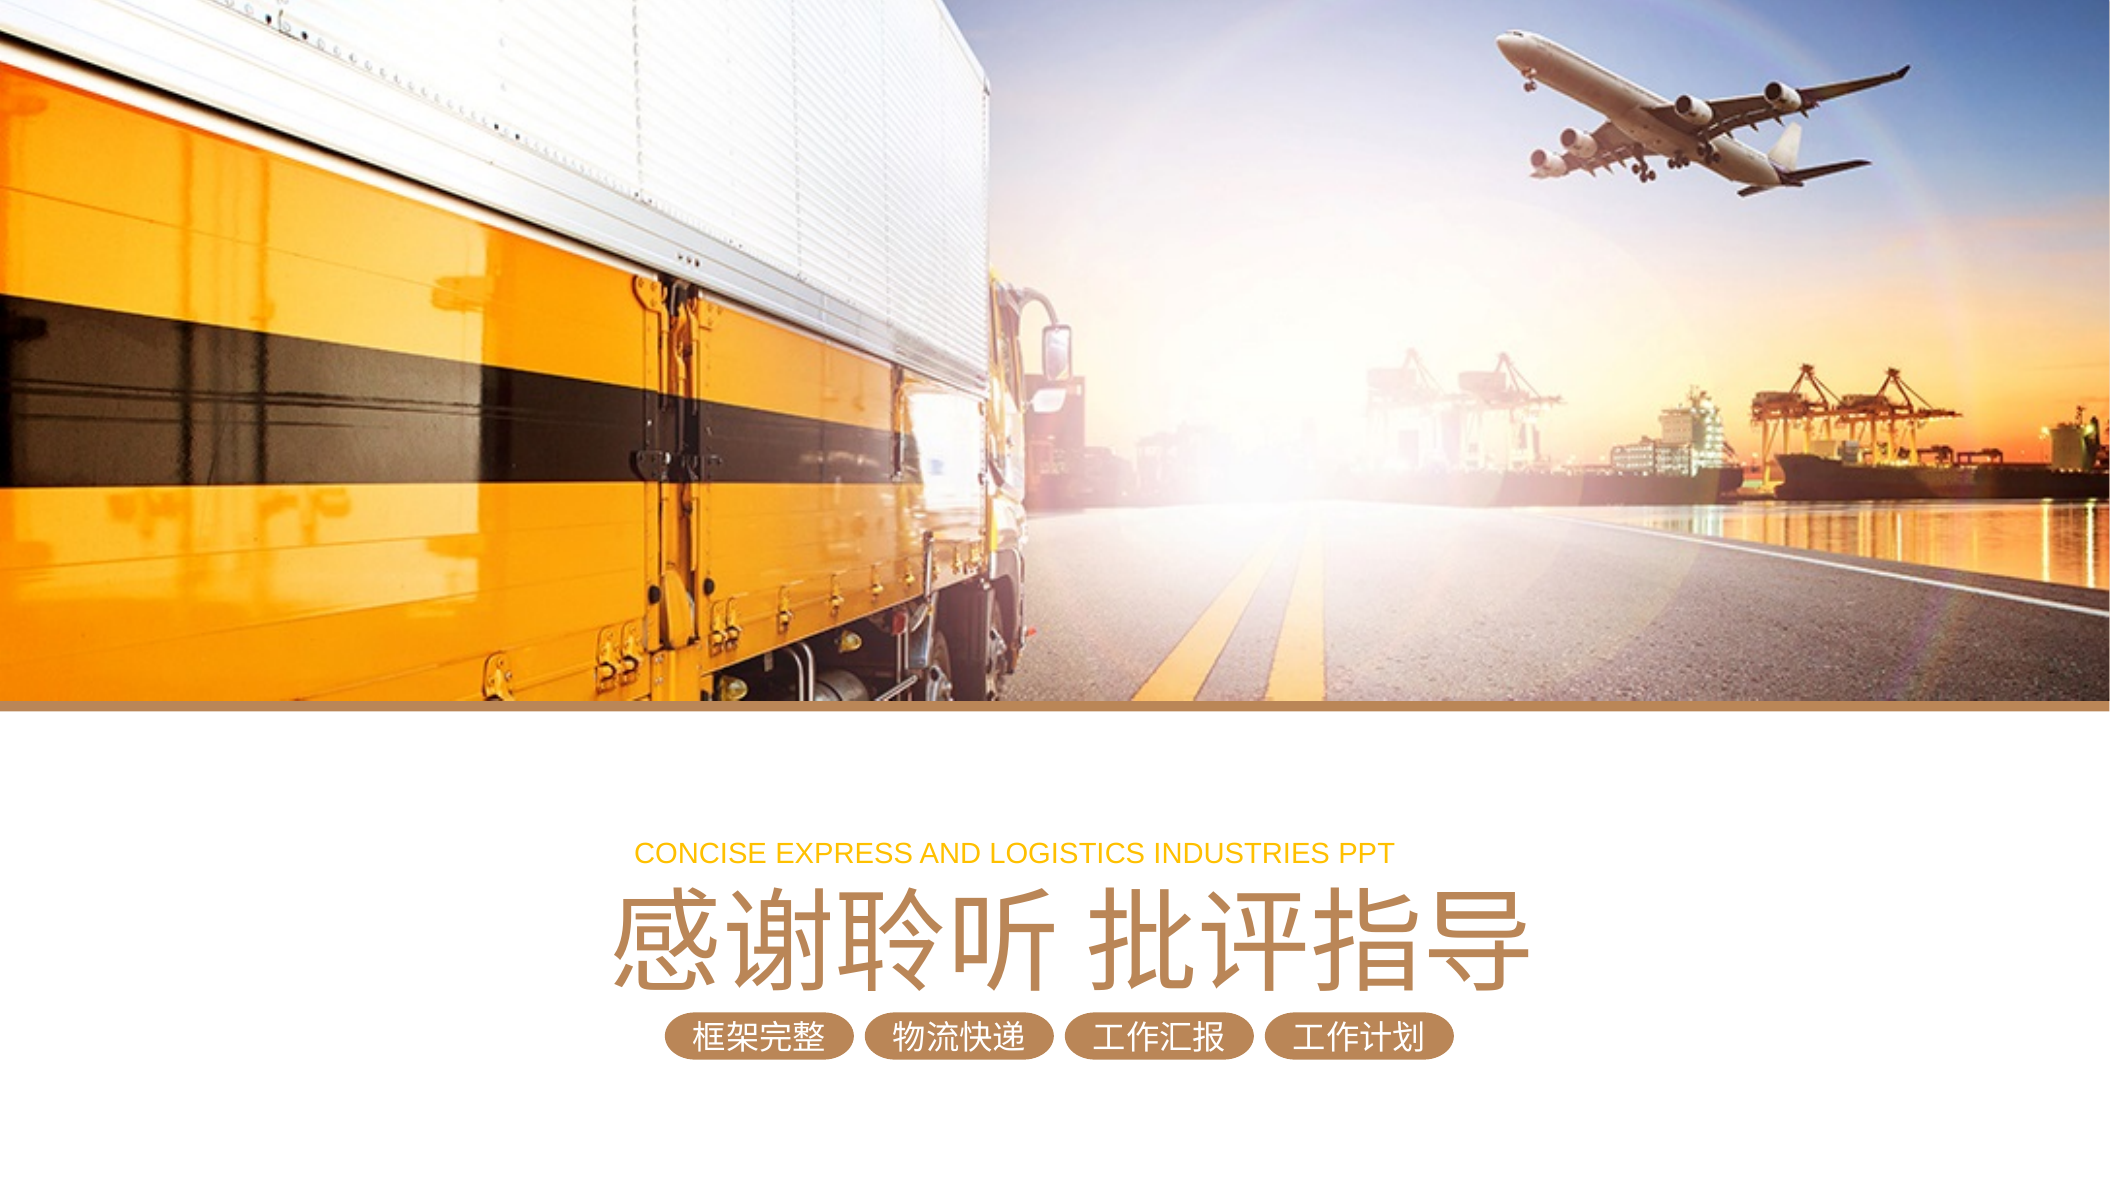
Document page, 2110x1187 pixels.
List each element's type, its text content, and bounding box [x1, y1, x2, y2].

text_box 工作汇报 [1063, 1011, 1255, 1061]
text_box 框架完整 [663, 1011, 855, 1061]
text_box 感谢聆听 批评指导 [470, 862, 1675, 1012]
text_box [0, 702, 2110, 712]
text_box CONCISE EXPRESS AND LOGISTICS INDUSTRIES PPT [578, 816, 1452, 862]
text_box 工作计划 [1263, 1011, 1455, 1061]
text_box [0, 0, 2110, 702]
text_box 物流快递 [863, 1011, 1055, 1061]
